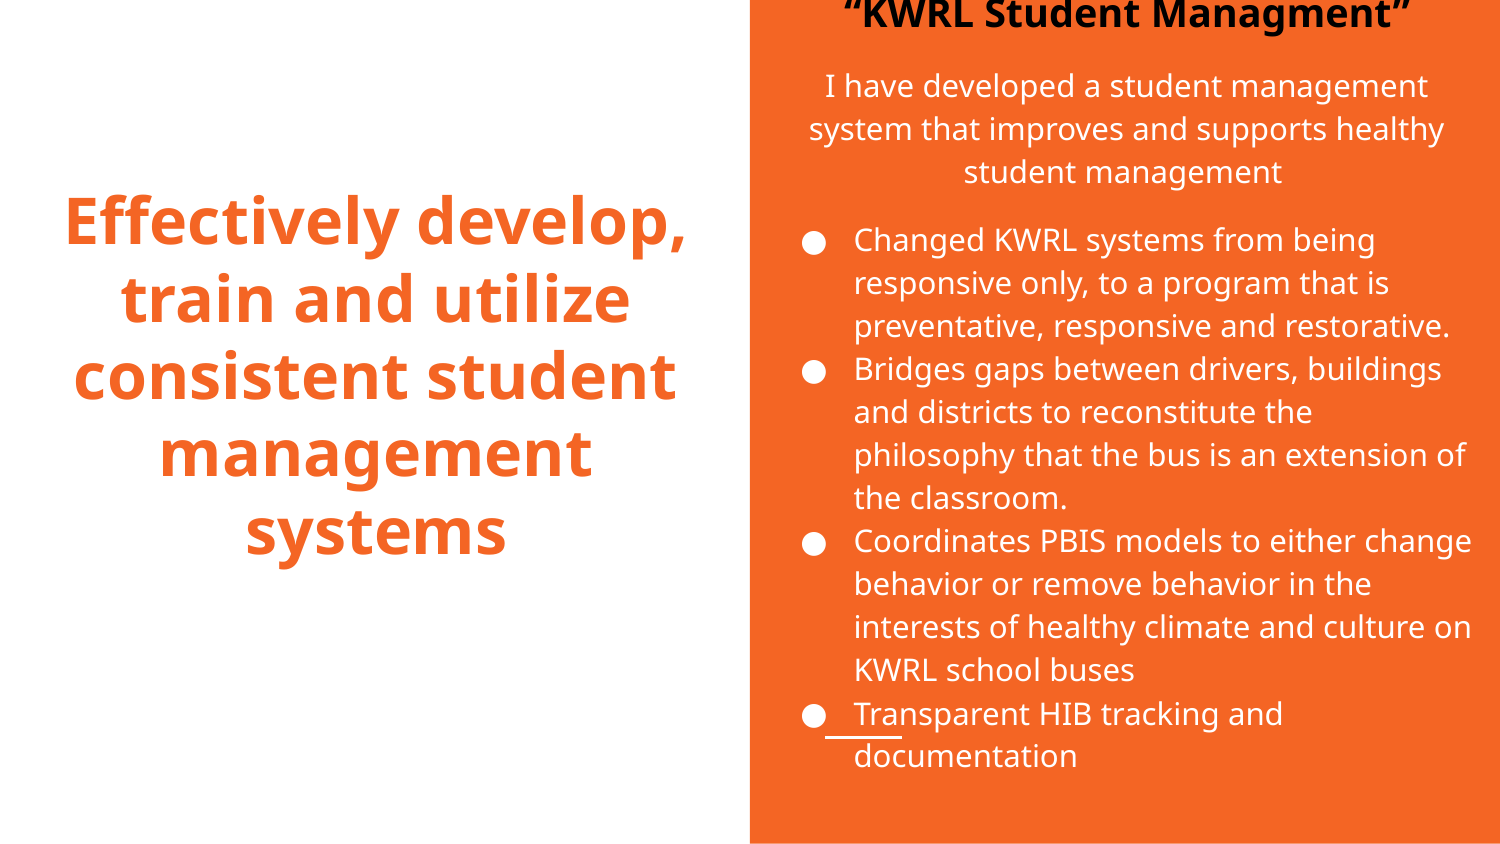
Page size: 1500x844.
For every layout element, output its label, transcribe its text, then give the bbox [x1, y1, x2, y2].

list “KWRL Student Managment” I have developed a student management system that improves and supports healthy student management Changed KWRL systems from being responsive only, to a program that is preventative, responsive and restorative. Bridges gaps between drivers, buildings and districts to reconstitute the philosophy that the bus is an extension of the classroom. Coordinates PBIS models to either change behavior or remove behavior in the interests of healthy climate and culture on KWRL school buses Transparent HIB tracking and documentation [763, 0, 1491, 790]
title Effectively develop, train and utilize consistent student management systems [12, 117, 740, 583]
